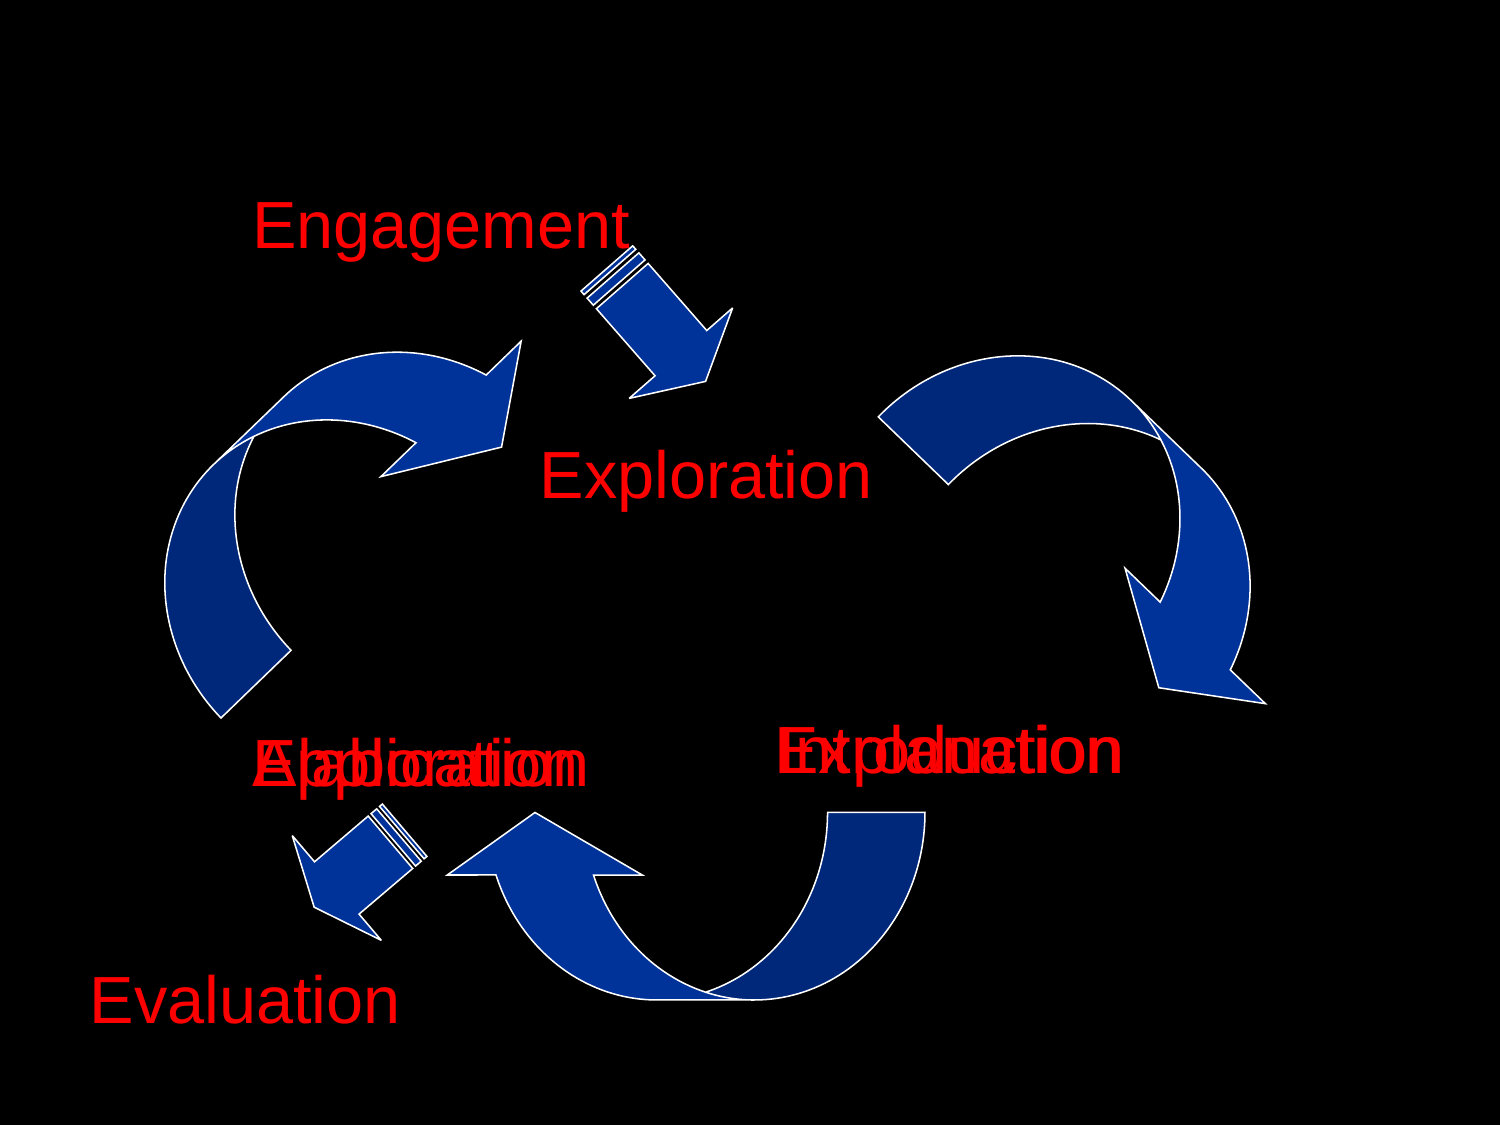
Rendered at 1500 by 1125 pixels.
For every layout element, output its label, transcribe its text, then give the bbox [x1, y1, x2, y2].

text_box Evaluation [75, 949, 416, 1045]
text_box [164, 341, 522, 718]
text_box [371, 808, 422, 867]
text_box [587, 270, 634, 306]
text_box Elaboration [237, 712, 605, 808]
text_box [878, 355, 1266, 704]
text_box [580, 270, 613, 295]
text_box [380, 808, 427, 859]
text_box [447, 812, 925, 1001]
text_box Explanation [759, 699, 1138, 795]
text_box Exploration [525, 424, 889, 520]
text_box Engagement [237, 174, 645, 270]
text_box [292, 816, 413, 941]
text_box [596, 263, 733, 399]
